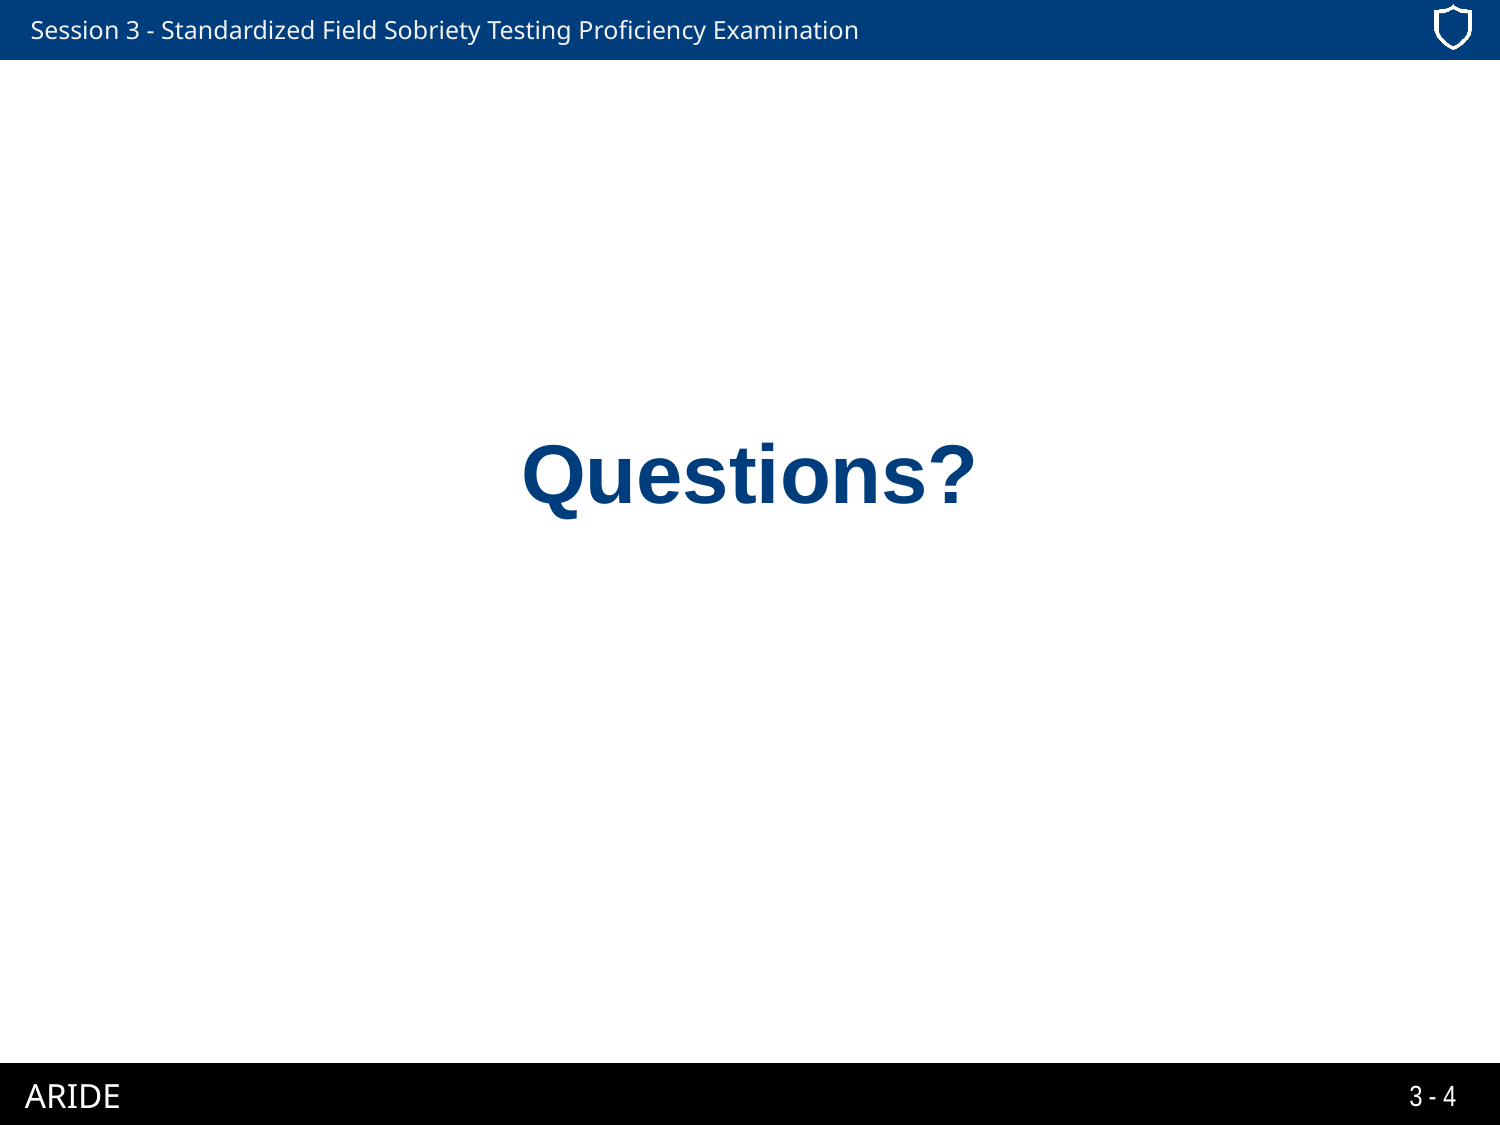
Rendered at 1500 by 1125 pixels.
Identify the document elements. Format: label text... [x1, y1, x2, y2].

picture [1434, 4, 1472, 50]
slide_number 3-4 [1121, 1065, 1472, 1125]
title Questions? [112, 349, 1388, 591]
